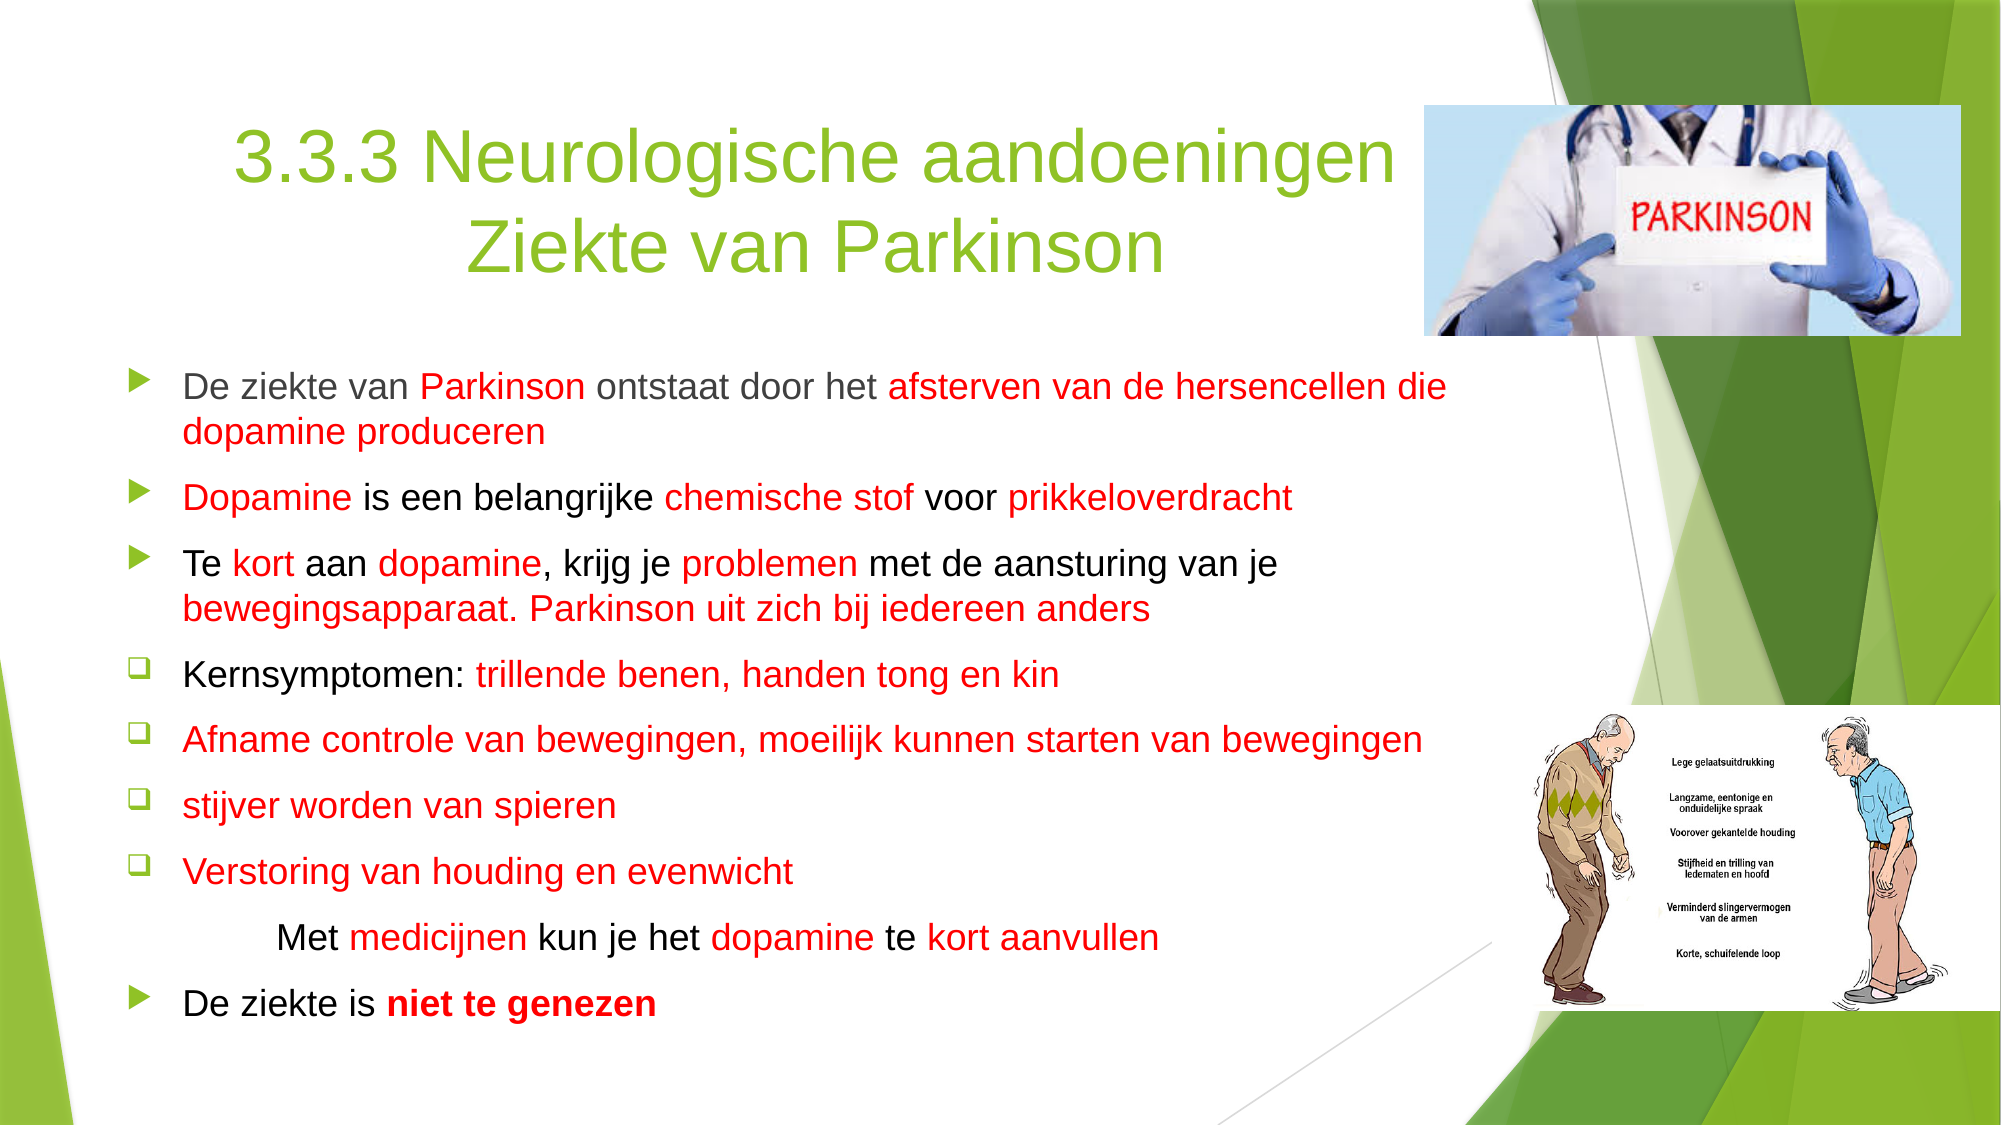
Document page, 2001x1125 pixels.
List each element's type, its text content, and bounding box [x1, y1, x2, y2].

list De ziekte van Parkinson ontstaat door het afsterven van de hersencellen die dopamine produceren Dopamine is een belangrijke chemische stof voor prikkeloverdracht Te kort aan dopamine, krijg je problemen met de aansturing van je bewegingsapparaat. Parkinson uit zich bij iedereen anders Kernsymptomen: trillende benen, handen tong en kin Afname controle van bewegingen, moeilijk kunnen starten van bewegingen stijver worden van spieren Verstoring van houding en evenwicht Met medicijnen kun je het dopamine te kort aanvullen De ziekte is niet te genezen [111, 354, 1522, 1057]
picture [1423, 105, 1961, 337]
picture [1492, 705, 2000, 1011]
title 3.3.3 Neurologische aandoeningen Ziekte van Parkinson [111, 99, 1522, 317]
